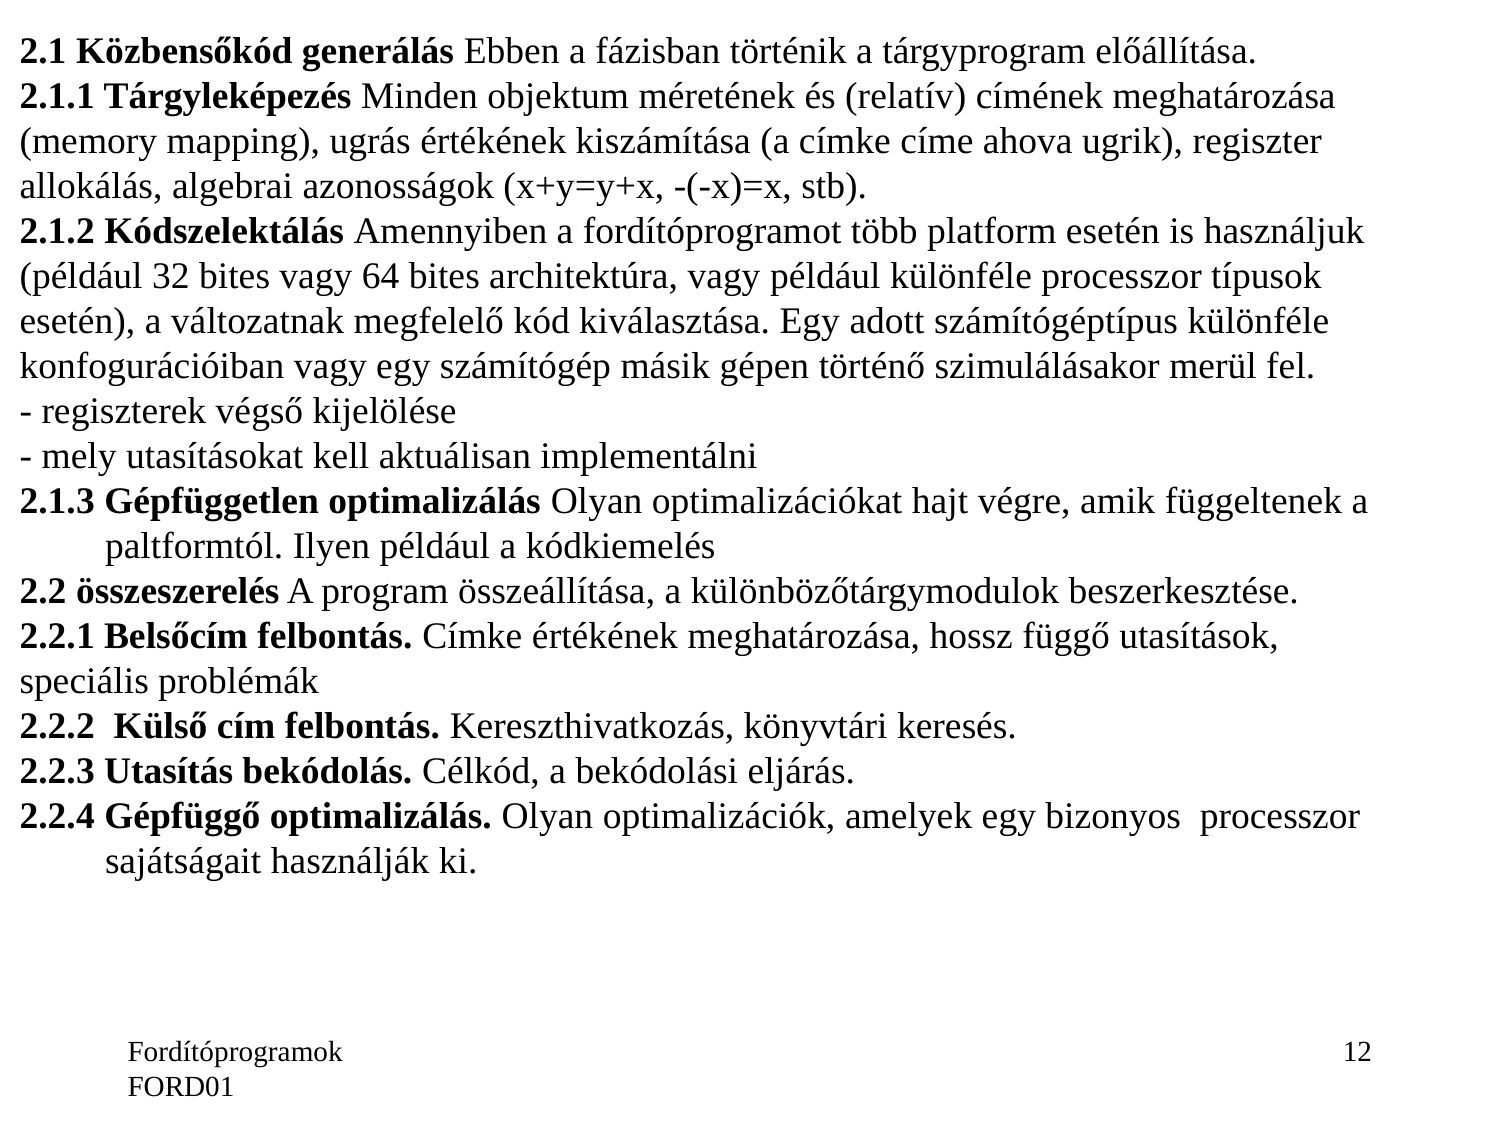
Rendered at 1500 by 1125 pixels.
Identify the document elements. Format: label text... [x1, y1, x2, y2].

text_box 2.1 Közbensőkód generálás Ebben a fázisban történik a tárgyprogram előállítása. 2.1.1 Tárgyleképezés Minden objektum méretének és (relatív) címének meghatározása (memory mapping), ugrás értékének kiszámítása (a címke címe ahova ugrik), regiszter allokálás, algebrai azonosságok (x+y=y+x, -(-x)=x, stb). 2.1.2 Kódszelektálás Amennyiben a fordítóprogramot több platform esetén is használjuk (például 32 bites vagy 64 bites architektúra, vagy például különféle processzor típusok esetén), a változatnak megfelelő kód kiválasztása. Egy adott számítógéptípus különféle konfogurációiban vagy egy számítógép másik gépen történő szimulálásakor merül fel. - regiszterek végső kijelölése - mely utasításokat kell aktuálisan implementálni 2.1.3 Gépfüggetlen optimalizálás Olyan optimalizációkat hajt végre, amik függeltenek a paltformtól. Ilyen például a kódkiemelés 2.2 összeszerelés A program összeállítása, a különbözőtárgymodulok beszerkesztése. 2.2.1 Belsőcím felbontás. Címke értékének meghatározása, hossz függő utasítások, speciális problémák 2.2.2 Külső cím felbontás. Kereszthivatkozás, könyvtári keresés. 2.2.3 Utasítás bekódolás. Célkód, a bekódolási eljárás. 2.2.4 Gépfüggő optimalizálás. Olyan optimalizációk, amelyek egy bizonyos processzor sajátságait használják ki. [4, 18, 1394, 934]
slide_number 12 [1074, 1025, 1388, 1100]
slide_number Fordítóprogramok FORD01 [112, 1025, 425, 1100]
